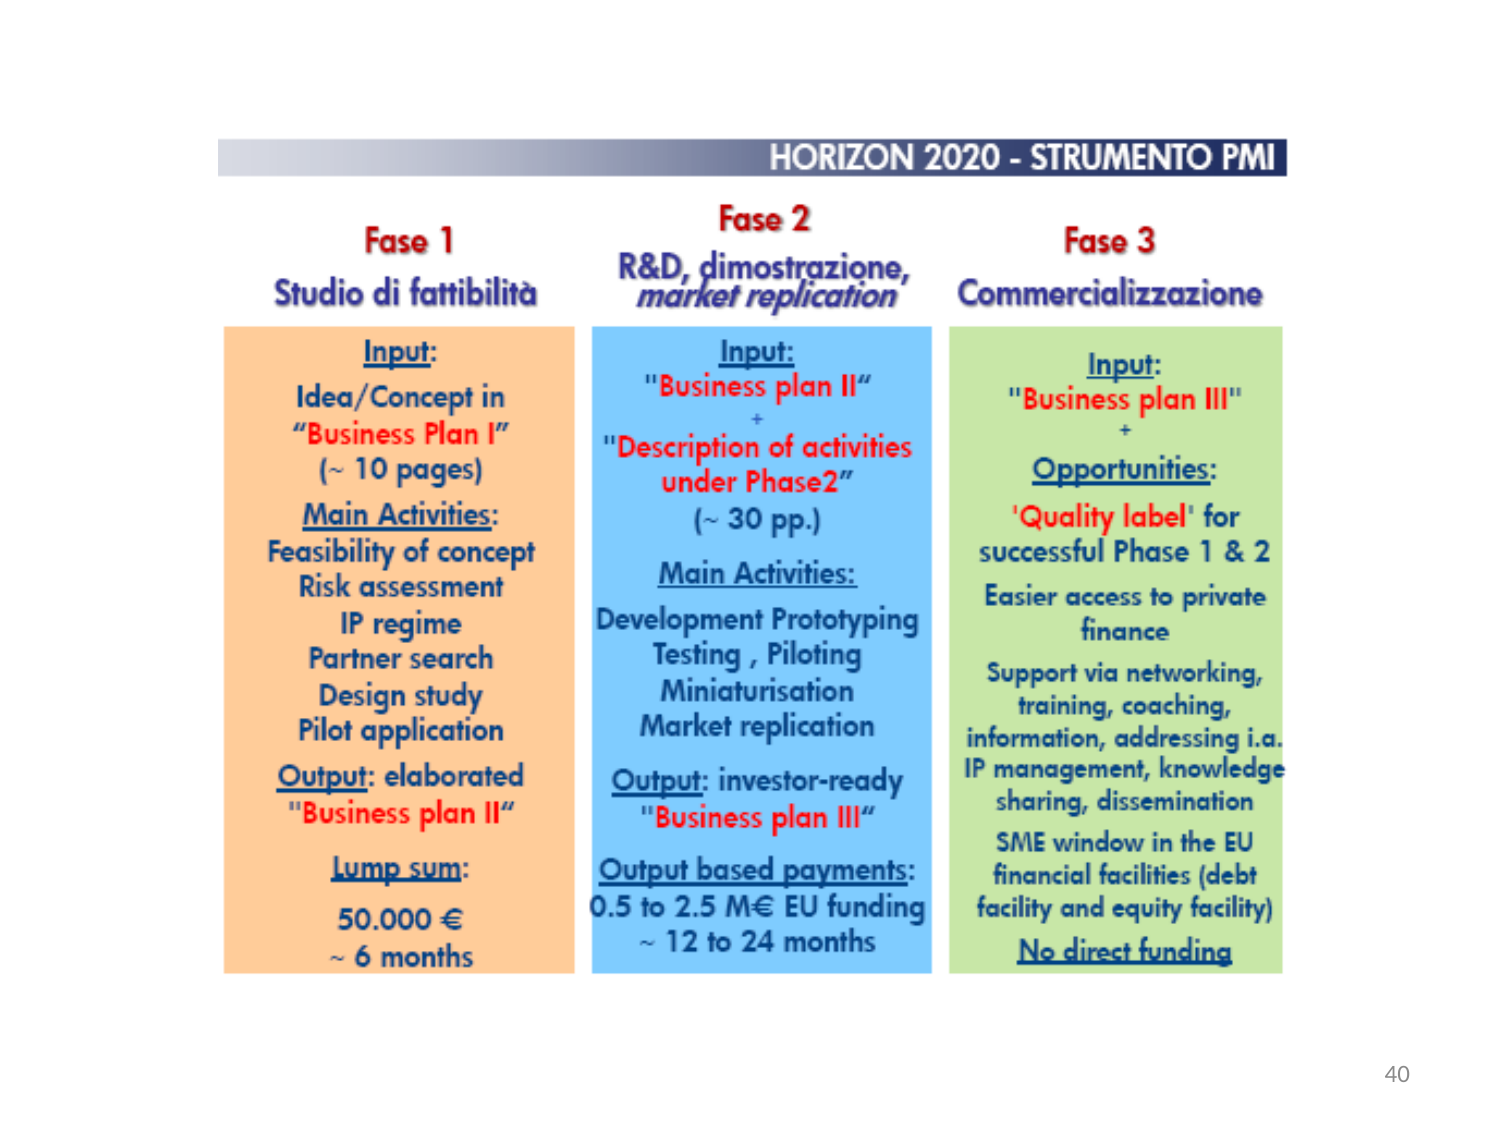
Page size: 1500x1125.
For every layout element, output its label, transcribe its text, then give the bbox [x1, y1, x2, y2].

slide_number 40 [1074, 1042, 1425, 1103]
picture [218, 130, 1294, 985]
